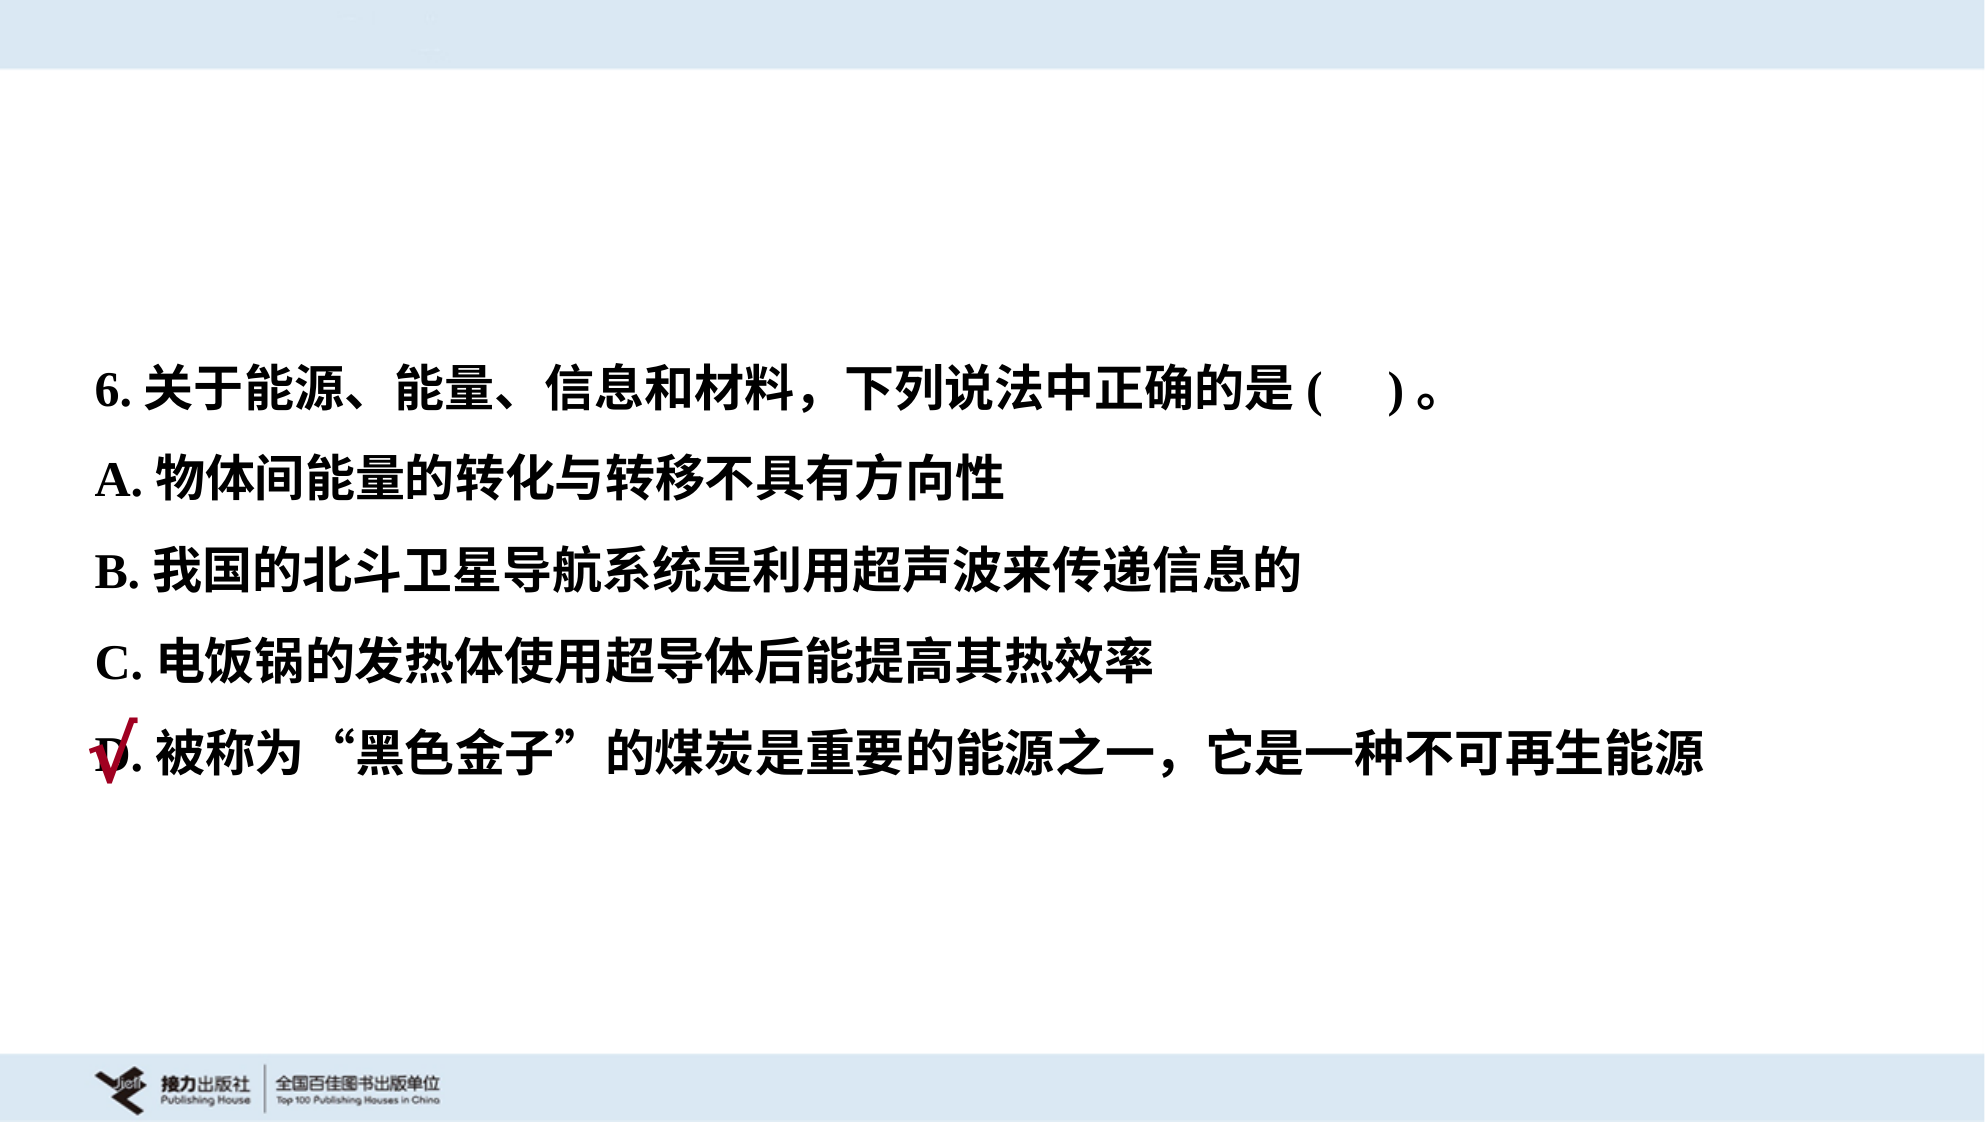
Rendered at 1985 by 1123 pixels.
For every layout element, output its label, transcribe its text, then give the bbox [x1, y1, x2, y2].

text_box √ [86, 705, 139, 799]
text_box A.物体间能量的转化与转移不具有方向性 B.我国的北斗卫星导航系统是利用超声波来传递信息的 C.电饭锅的发热体使用超导体后能提高其热效率 D.被称为“黑色金子”的煤炭是重要的能源之一，它是一种不可再生能源 [94, 414, 1892, 782]
picture [0, 0, 1985, 1122]
text_box 6.关于能源、能量、信息和材料，下列说法中正确的是( )。 [94, 328, 1892, 414]
